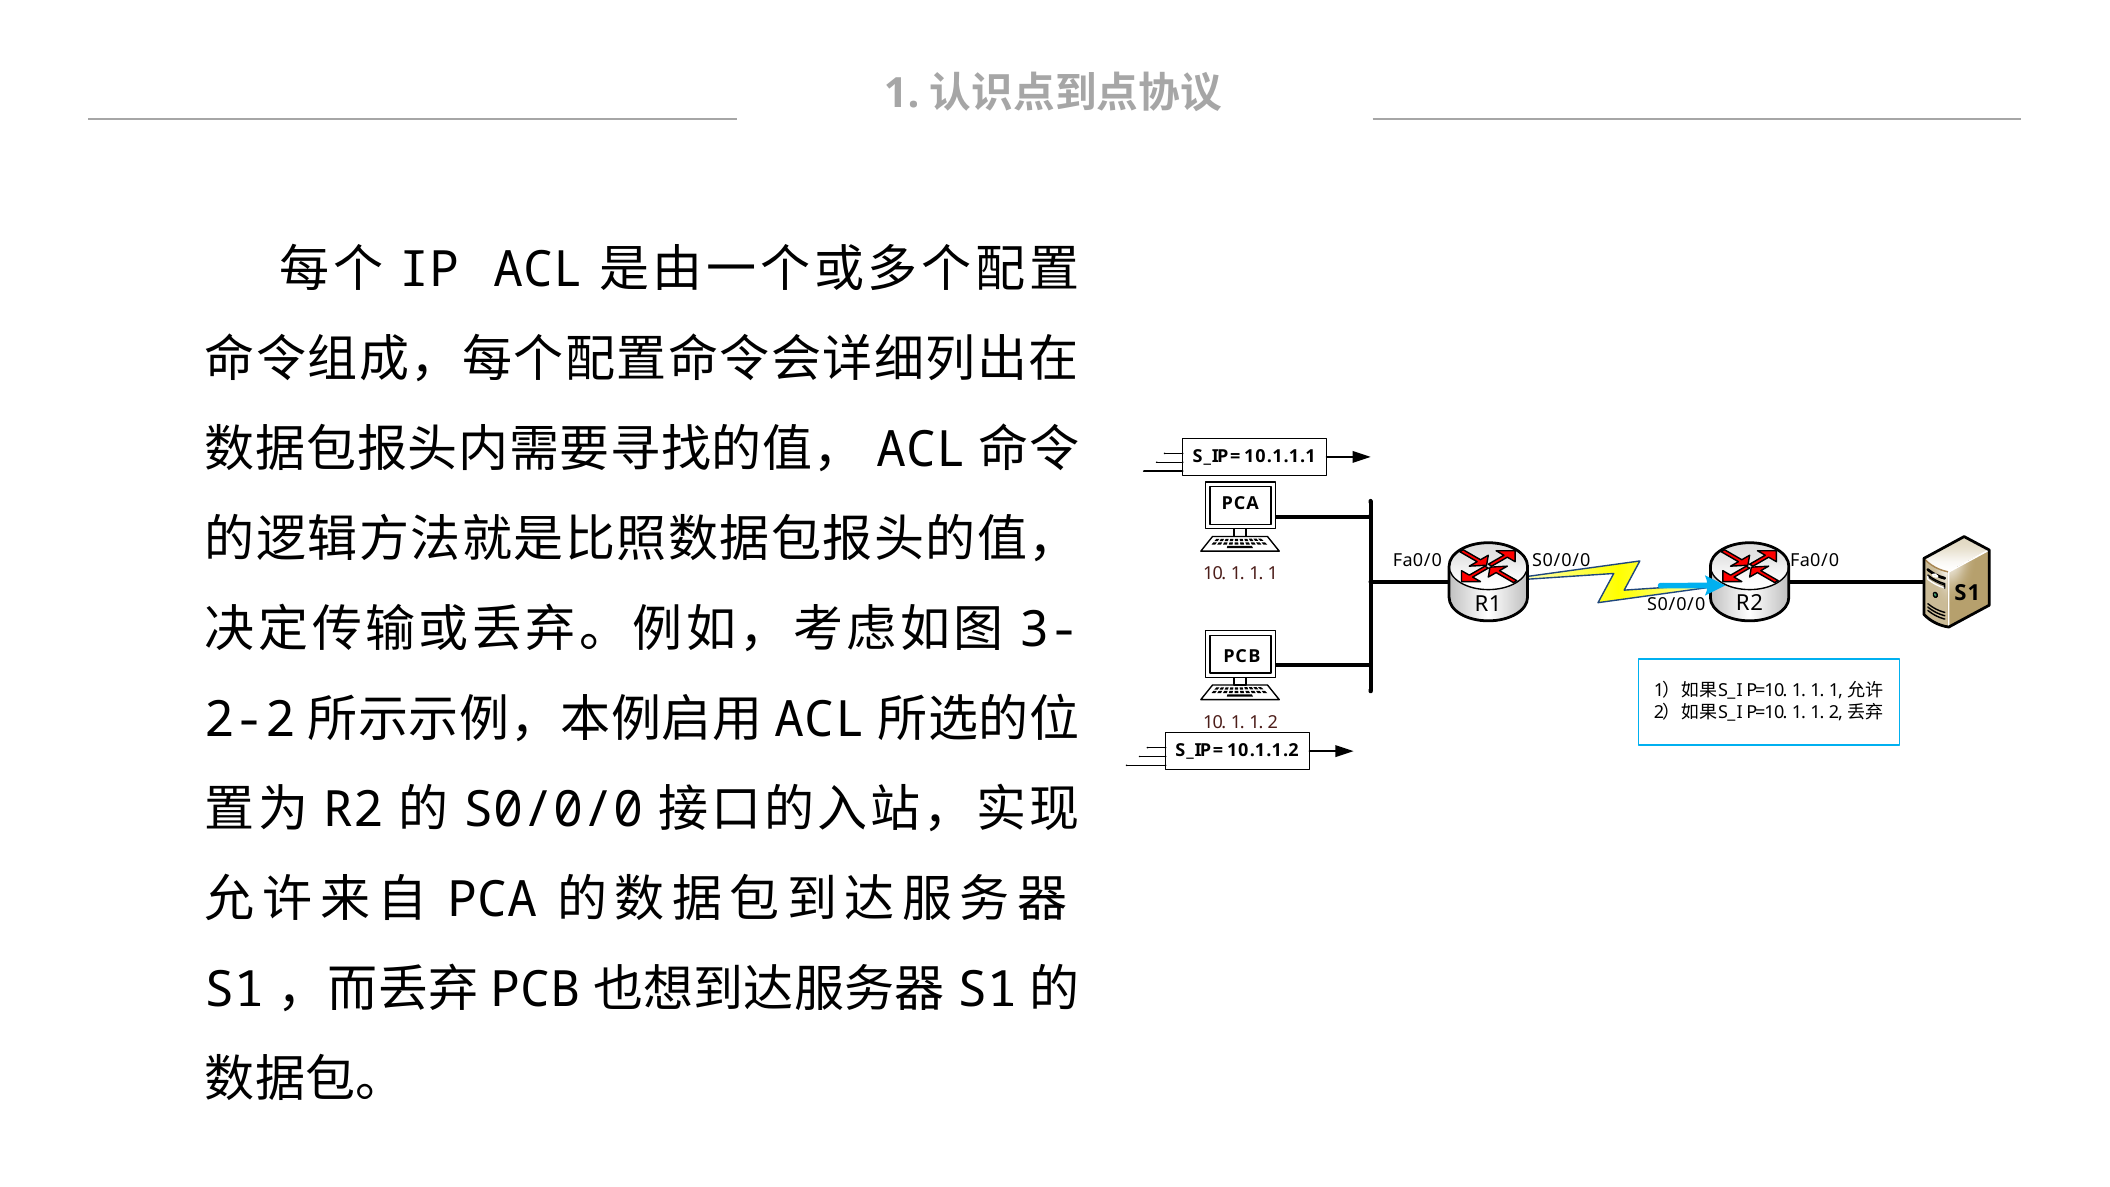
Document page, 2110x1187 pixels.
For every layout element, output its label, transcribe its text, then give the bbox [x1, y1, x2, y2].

text_box 1.认识点到点协议 [728, 65, 1377, 116]
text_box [1123, 435, 1994, 771]
text_box 每个IP ACL是由一个或多个配置命令组成，每个配置命令会详细列出在数据包报头内需要寻找的值，ACL命令的逻辑方法就是比照数据包报头的值，决定传输或丢弃。例如，考虑如图3-2-2所示示例，本例启用ACL所选的位置为R2的S0/0/0接口的入站，实现允许来自PCA的数据包到达服务器S1，而丢弃PCB也想到达服务器S1的数据包。 [190, 198, 1095, 1097]
